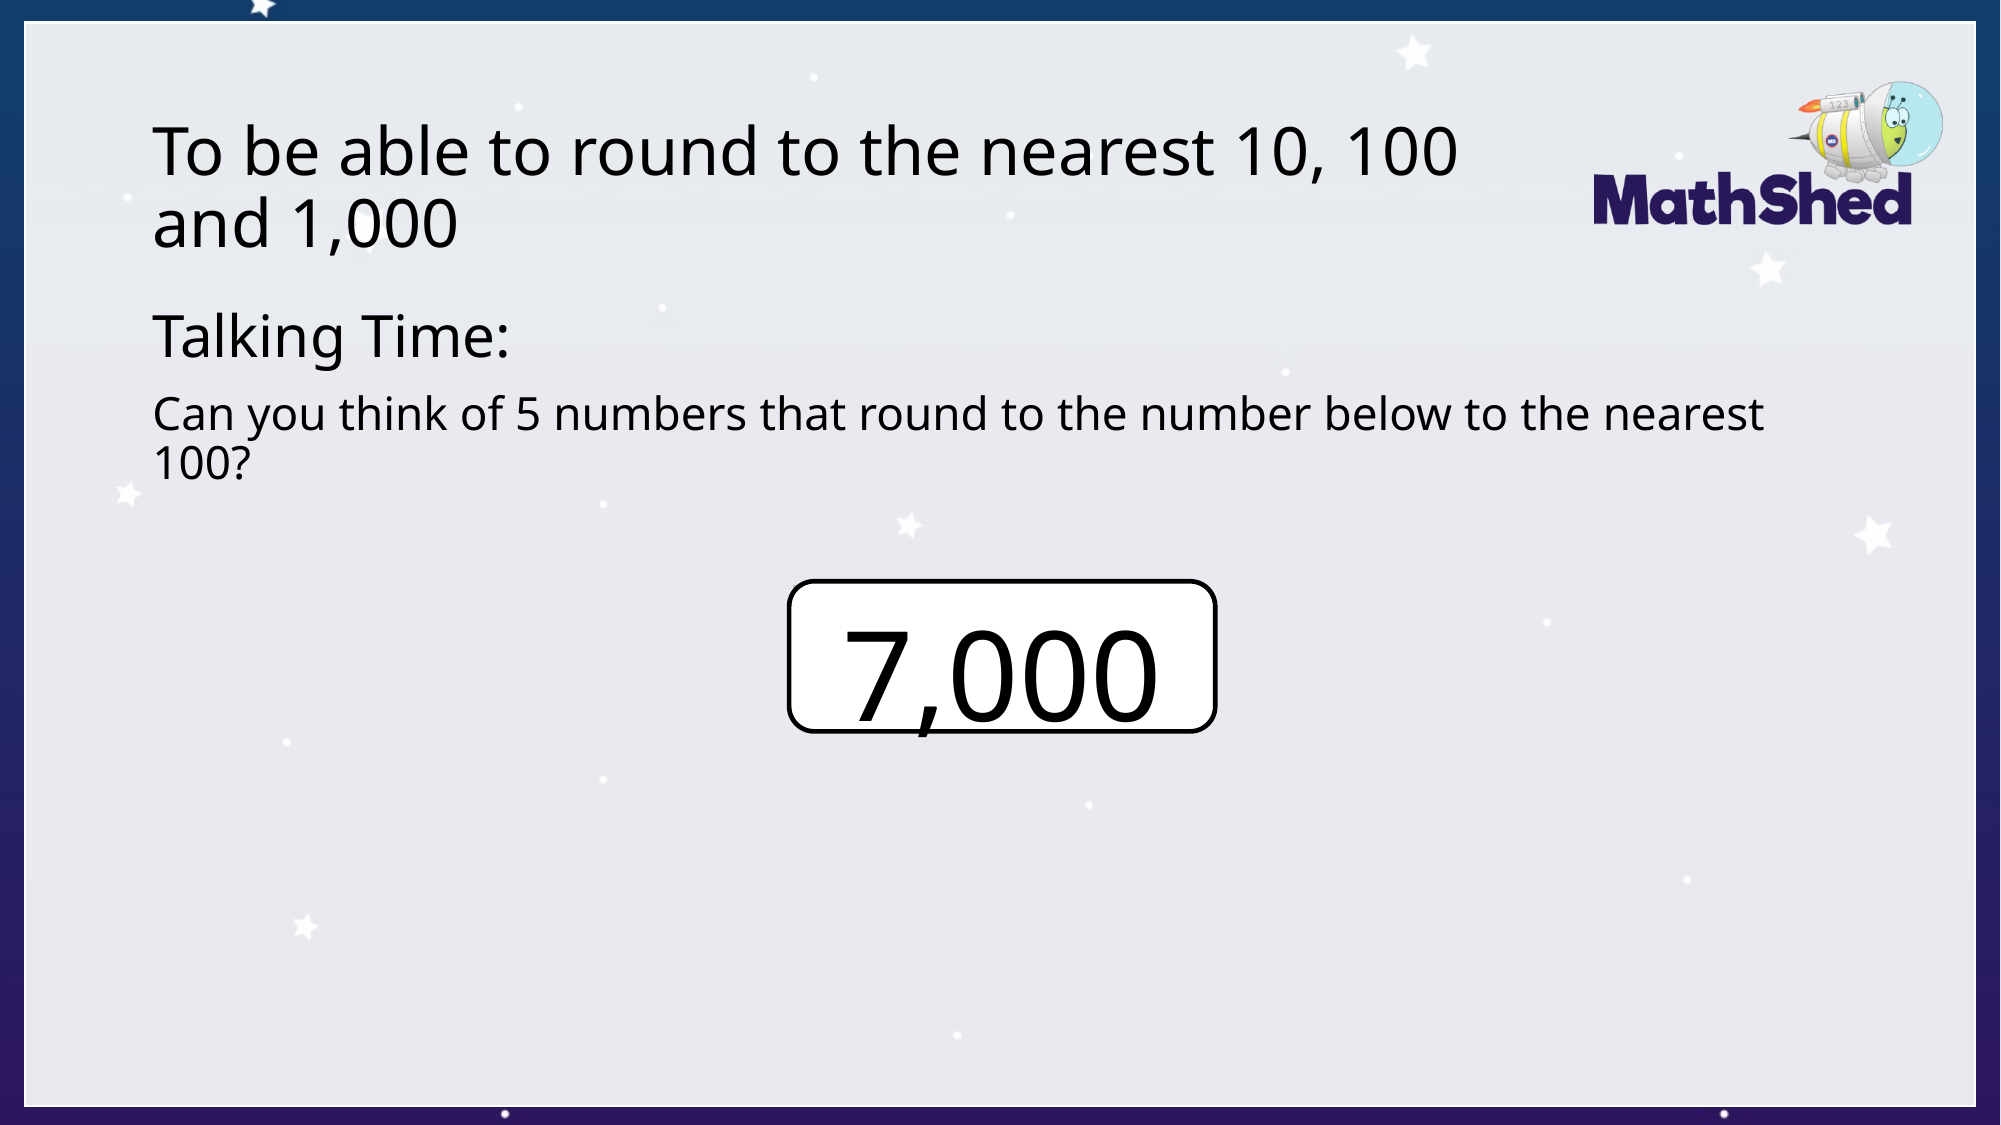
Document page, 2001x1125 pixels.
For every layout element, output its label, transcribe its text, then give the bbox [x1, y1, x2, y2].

picture [0, 0, 2001, 1125]
title To be able to round to the nearest 10, 100 and 1,000 [137, 81, 1578, 299]
list Talking Time: Can you think of 5 numbers that round to the number below to the nearest 100? [137, 299, 1863, 1014]
text_box 7,000 [788, 580, 1217, 733]
